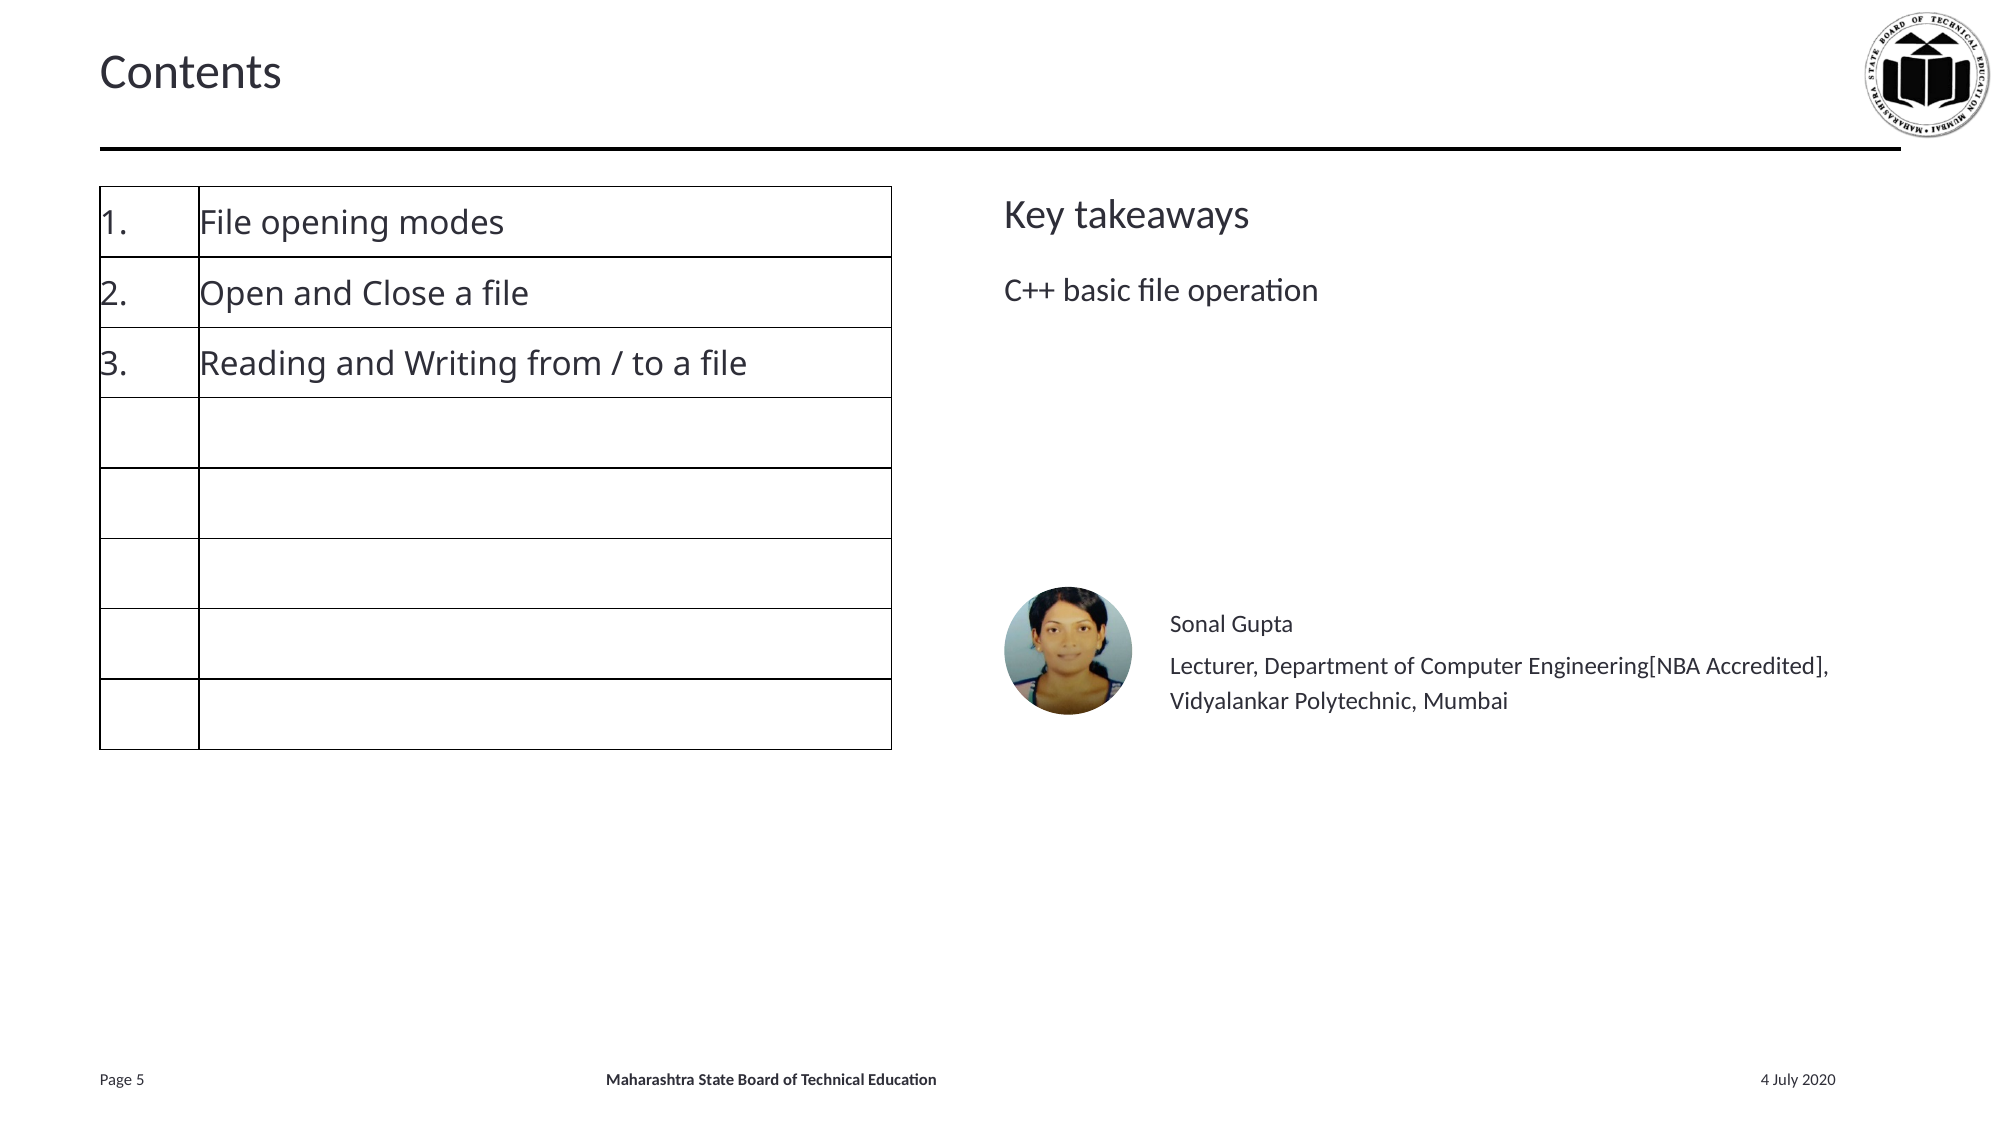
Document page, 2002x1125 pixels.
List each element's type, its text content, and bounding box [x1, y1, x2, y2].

table_cell [200, 609, 891, 678]
table_header File opening modes [200, 187, 891, 256]
table_cell [200, 398, 891, 467]
table_header 1. [101, 187, 198, 256]
table_cell Open and Close a file [200, 258, 891, 327]
table_cell [101, 469, 198, 538]
table_cell [101, 539, 198, 608]
table_cell 3. [101, 328, 198, 397]
table_cell [101, 680, 198, 749]
picture [1852, 0, 2001, 149]
table_cell [101, 398, 198, 467]
table_cell 2. [101, 258, 198, 327]
table_cell [101, 609, 198, 678]
picture [1004, 586, 1133, 715]
list Sonal Gupta [1170, 610, 1677, 641]
title Contents [100, 48, 1901, 146]
list C++ basic file operation [1004, 268, 1901, 533]
table_cell Reading and Writing from / to a file [200, 328, 891, 397]
table_cell [200, 469, 891, 538]
list Lecturer, Department of Computer Engineering[NBA Accredited], Vidyalankar Polytechnic, Mumbai [1170, 649, 1941, 747]
table_cell [200, 539, 891, 608]
list Key takeaways [1004, 186, 1901, 248]
table_cell [200, 680, 891, 749]
